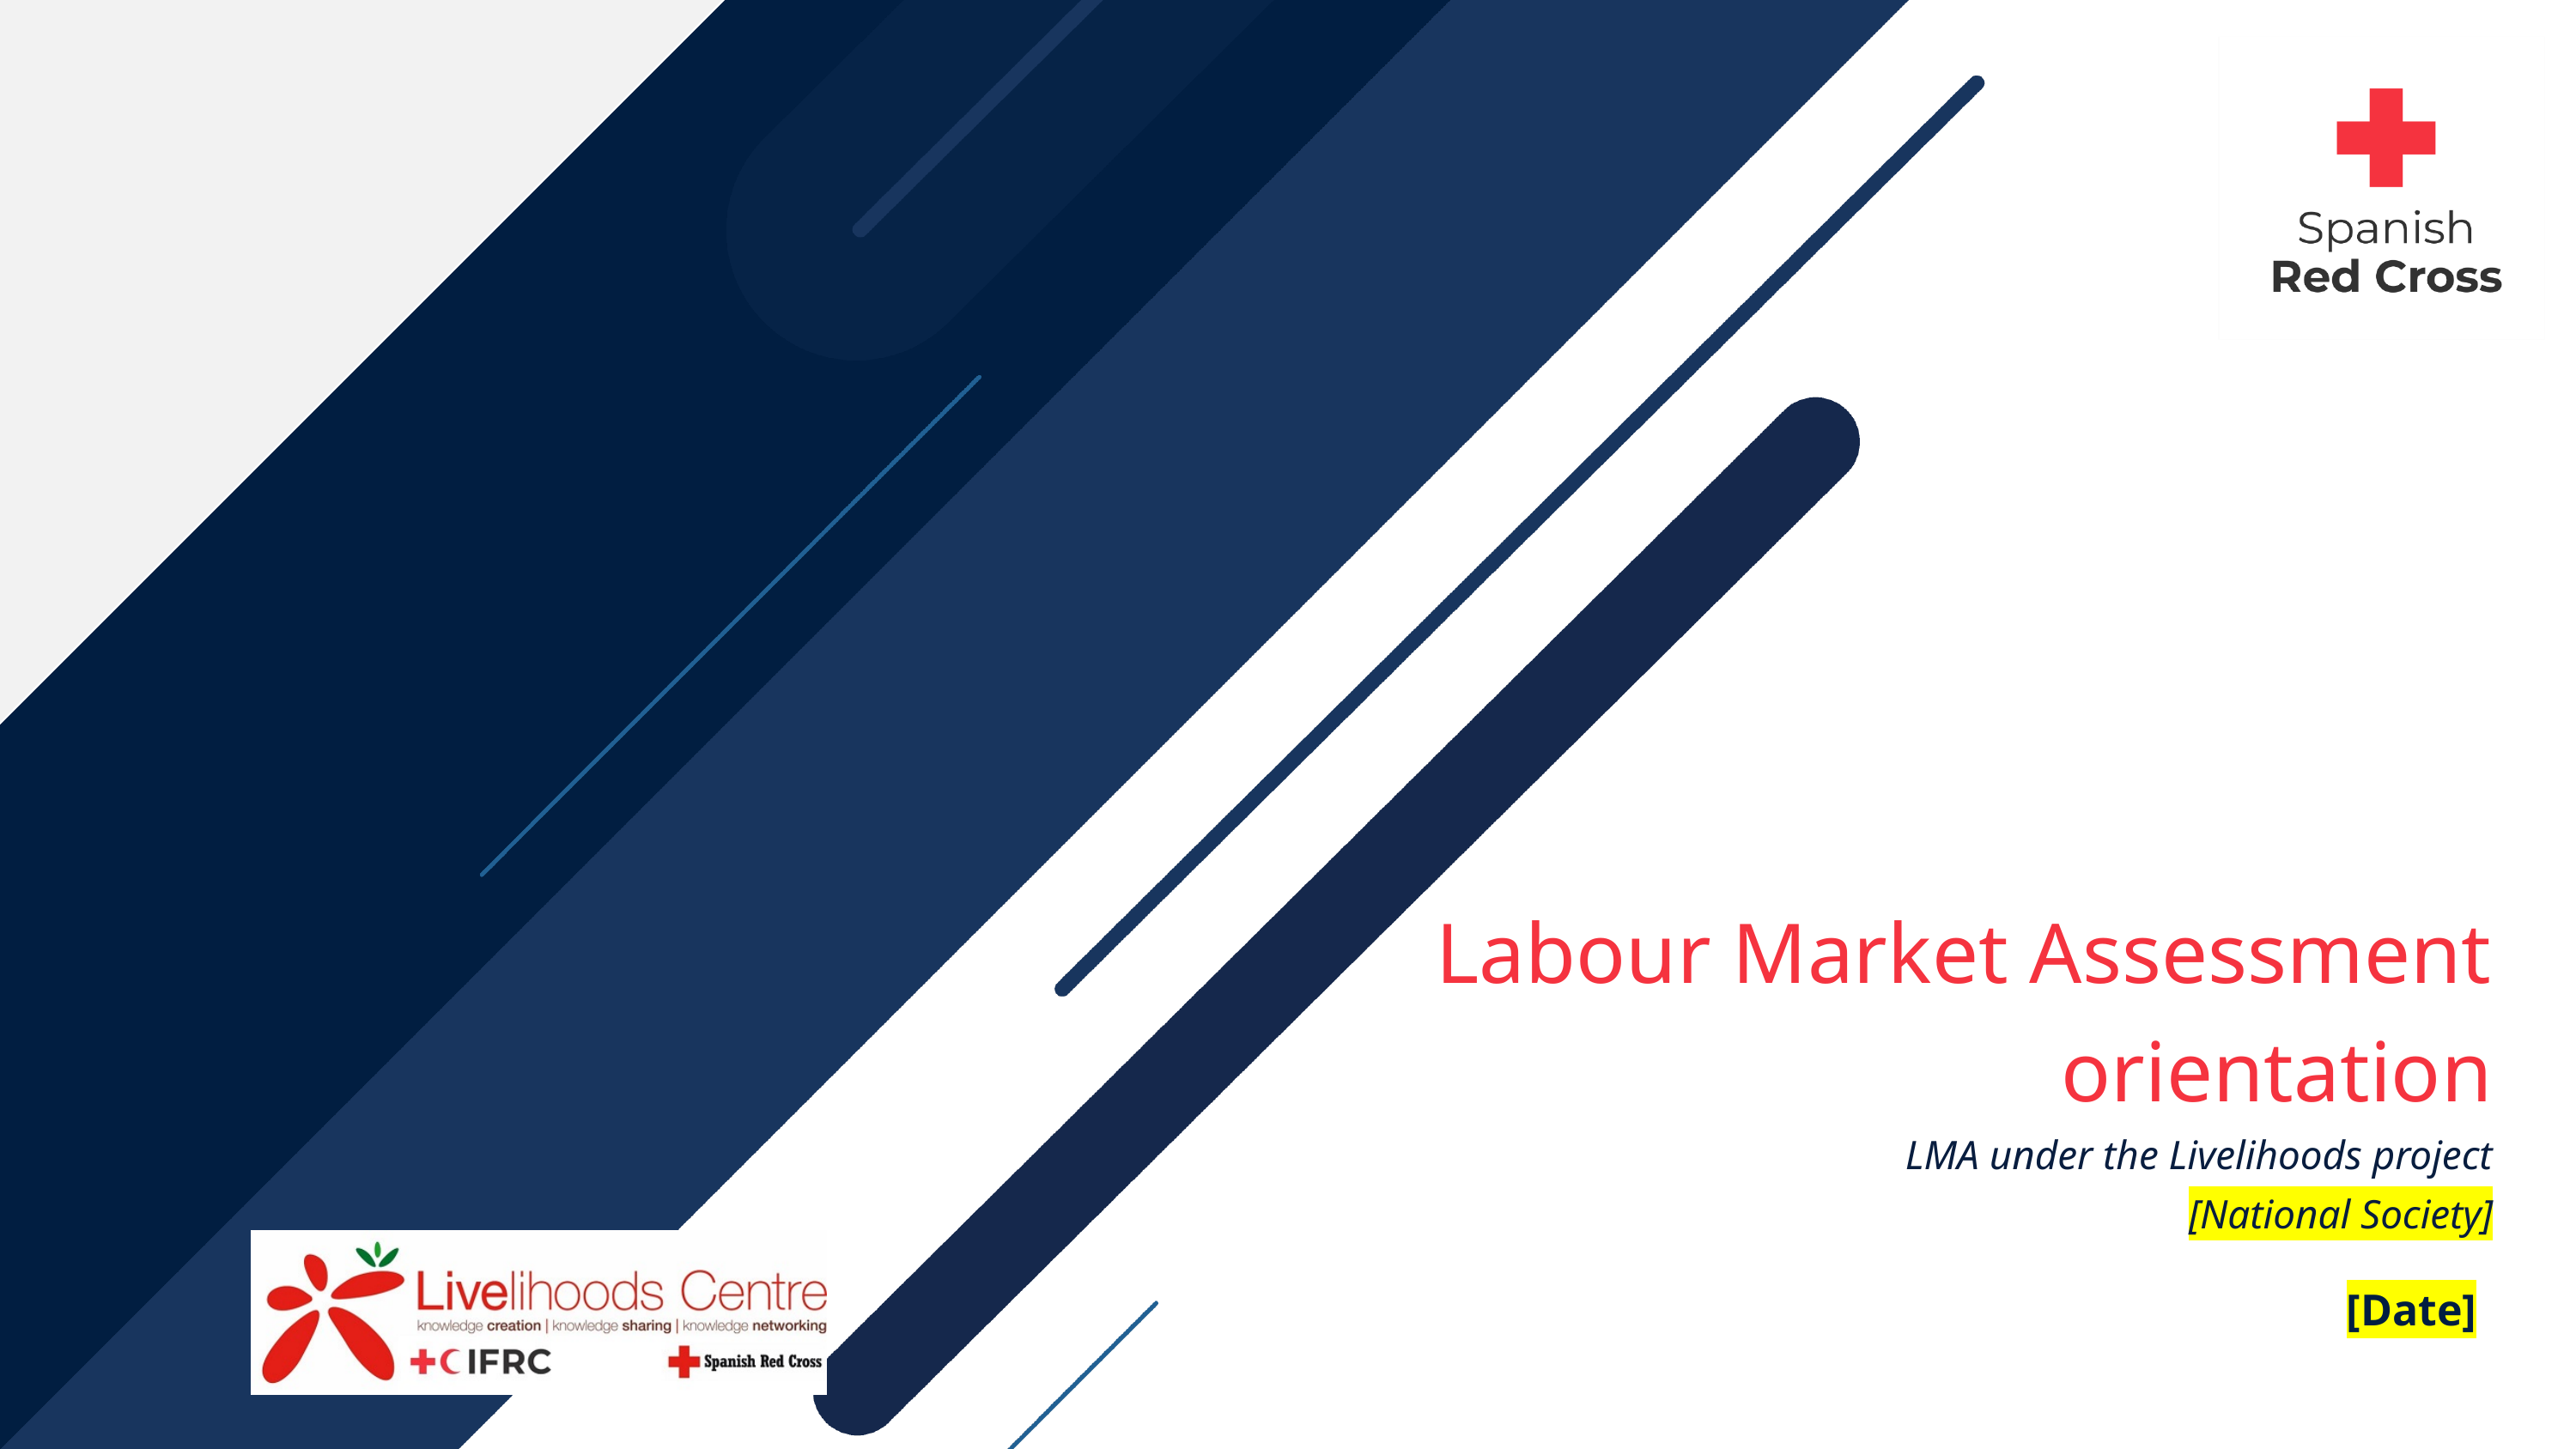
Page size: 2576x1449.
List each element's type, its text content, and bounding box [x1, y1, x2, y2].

picture [0, 0, 2545, 1449]
list [Date] [1679, 1276, 2484, 1394]
list Labour Market Assessment orientation LMA under the Livelihoods project [National Society] [1318, 874, 2500, 1245]
